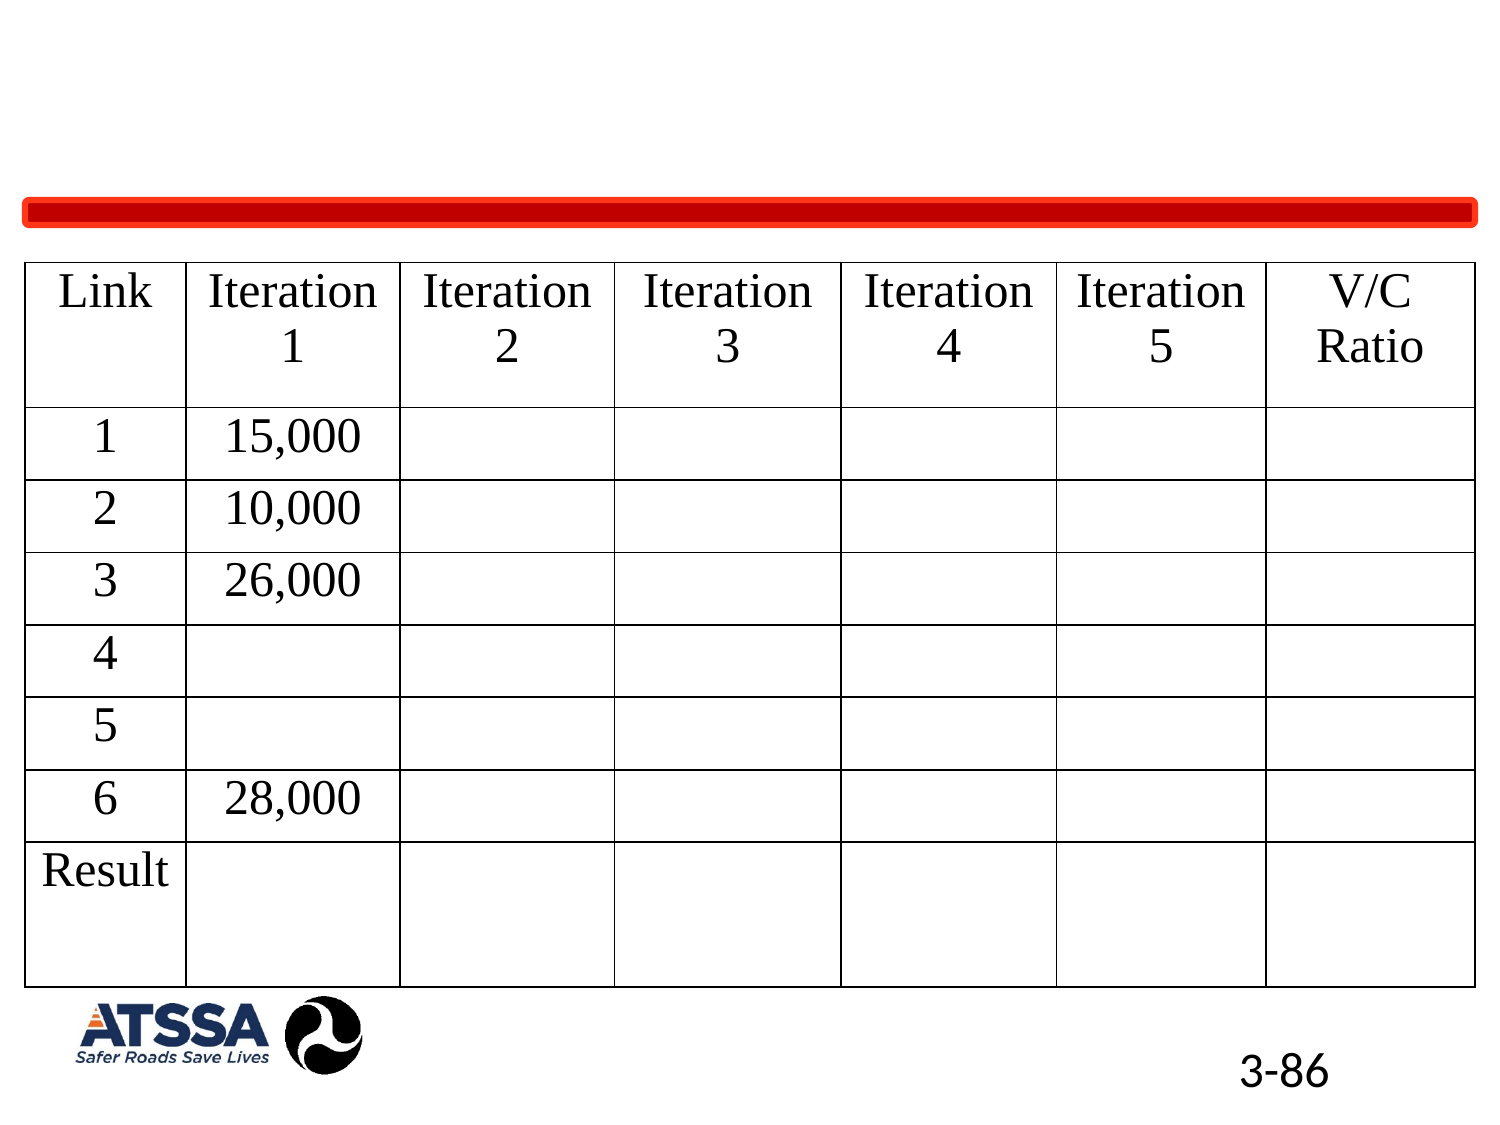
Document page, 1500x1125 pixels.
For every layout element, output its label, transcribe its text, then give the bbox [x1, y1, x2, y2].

table_cell [615, 553, 840, 624]
table_cell 2 [26, 481, 185, 552]
table_cell [842, 698, 1056, 769]
table_header Iteration 3 [615, 263, 840, 407]
table_header Link [26, 263, 185, 407]
table_cell [1057, 698, 1265, 769]
table_cell [187, 698, 399, 769]
table_cell [401, 626, 614, 696]
table_cell 5 [26, 698, 185, 769]
table_cell [401, 771, 614, 841]
table_cell 26,000 [187, 553, 399, 624]
table_header Iteration 1 [187, 263, 399, 407]
table_cell [1267, 553, 1474, 624]
table_header Iteration 2 [401, 263, 614, 407]
table_cell [615, 771, 840, 841]
table_cell [842, 408, 1056, 479]
table_cell [842, 843, 1056, 986]
picture [276, 989, 370, 1077]
table_cell [842, 553, 1056, 624]
table_cell [1057, 626, 1265, 696]
table_header Iteration 4 [842, 263, 1056, 407]
table_cell [401, 698, 614, 769]
table_cell [401, 408, 614, 479]
table_cell 15,000 [187, 408, 399, 479]
table_cell [615, 698, 840, 769]
table_cell [1267, 481, 1474, 552]
table_cell [842, 771, 1056, 841]
table_cell 6 [26, 771, 185, 841]
table_cell [1267, 843, 1474, 986]
table_cell [615, 843, 840, 986]
picture [75, 1003, 269, 1063]
table_cell [1267, 408, 1474, 479]
table_cell [615, 626, 840, 696]
table_cell [187, 843, 399, 986]
table_cell [615, 481, 840, 552]
table_cell 3 [26, 553, 185, 624]
table_cell [842, 626, 1056, 696]
table_cell [842, 481, 1056, 552]
table_cell [1057, 481, 1265, 552]
table_cell [401, 481, 614, 552]
table_cell 28,000 [187, 771, 399, 841]
table_cell [615, 408, 840, 479]
table_header V/C Ratio [1267, 263, 1474, 407]
table_cell 1 [26, 408, 185, 479]
table_cell 10,000 [187, 481, 399, 552]
table_cell 4 [26, 626, 185, 696]
table_cell [401, 843, 614, 986]
table_cell [1267, 771, 1474, 841]
table_cell [1057, 408, 1265, 479]
table_cell [1267, 698, 1474, 769]
table_cell Result [26, 843, 185, 986]
table_cell [1057, 553, 1265, 624]
table_cell [1267, 626, 1474, 696]
table_cell [187, 626, 399, 696]
table_header Iteration 5 [1057, 263, 1265, 407]
table_cell [1057, 771, 1265, 841]
table_cell [401, 553, 614, 624]
table_cell [1057, 843, 1265, 986]
